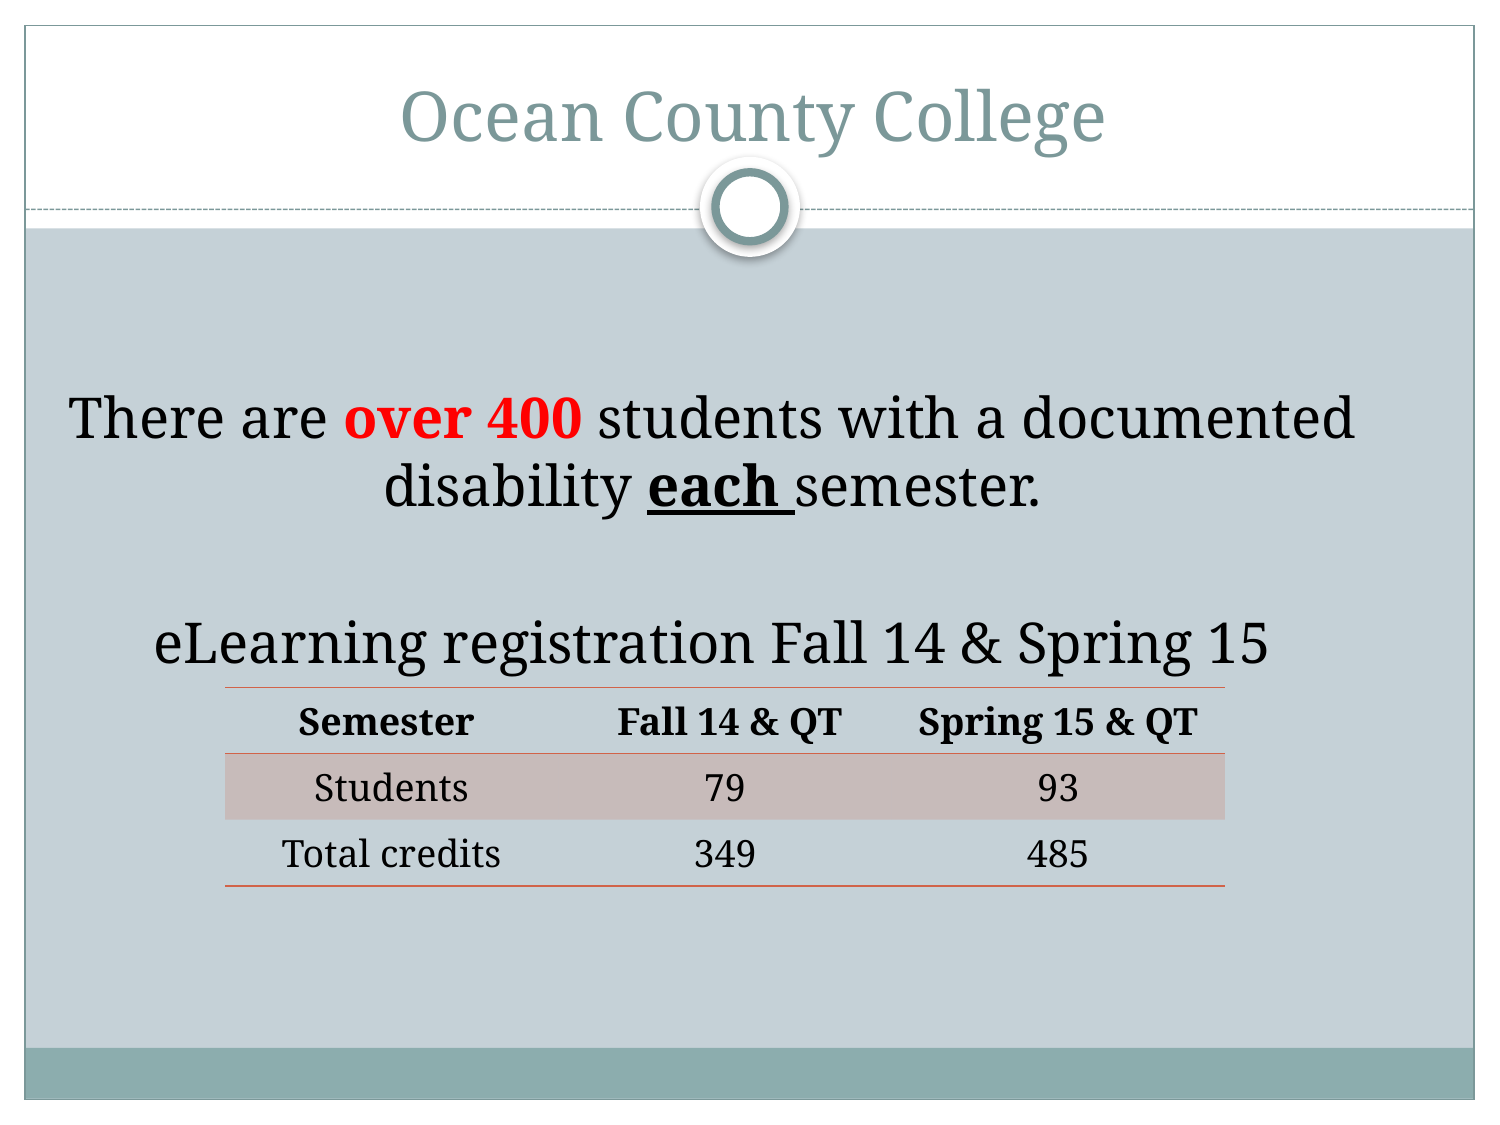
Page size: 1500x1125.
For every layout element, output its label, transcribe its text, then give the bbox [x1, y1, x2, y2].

table_cell Students [225, 754, 558, 820]
table_cell 349 [558, 820, 892, 885]
table_cell 79 [558, 754, 892, 820]
table_cell Total credits [225, 820, 558, 885]
table_cell 93 [892, 754, 1225, 820]
table_header Spring 15 & QT [892, 688, 1225, 753]
table_cell 485 [892, 820, 1225, 885]
list There are over 400 students with a documented disability each semester. eLearning registration Fall 14 & Spring 15 [50, 375, 1375, 1100]
title Ocean County College [99, 0, 1450, 163]
table_header Semester [225, 688, 558, 753]
table_header Fall 14 & QT [558, 688, 892, 753]
